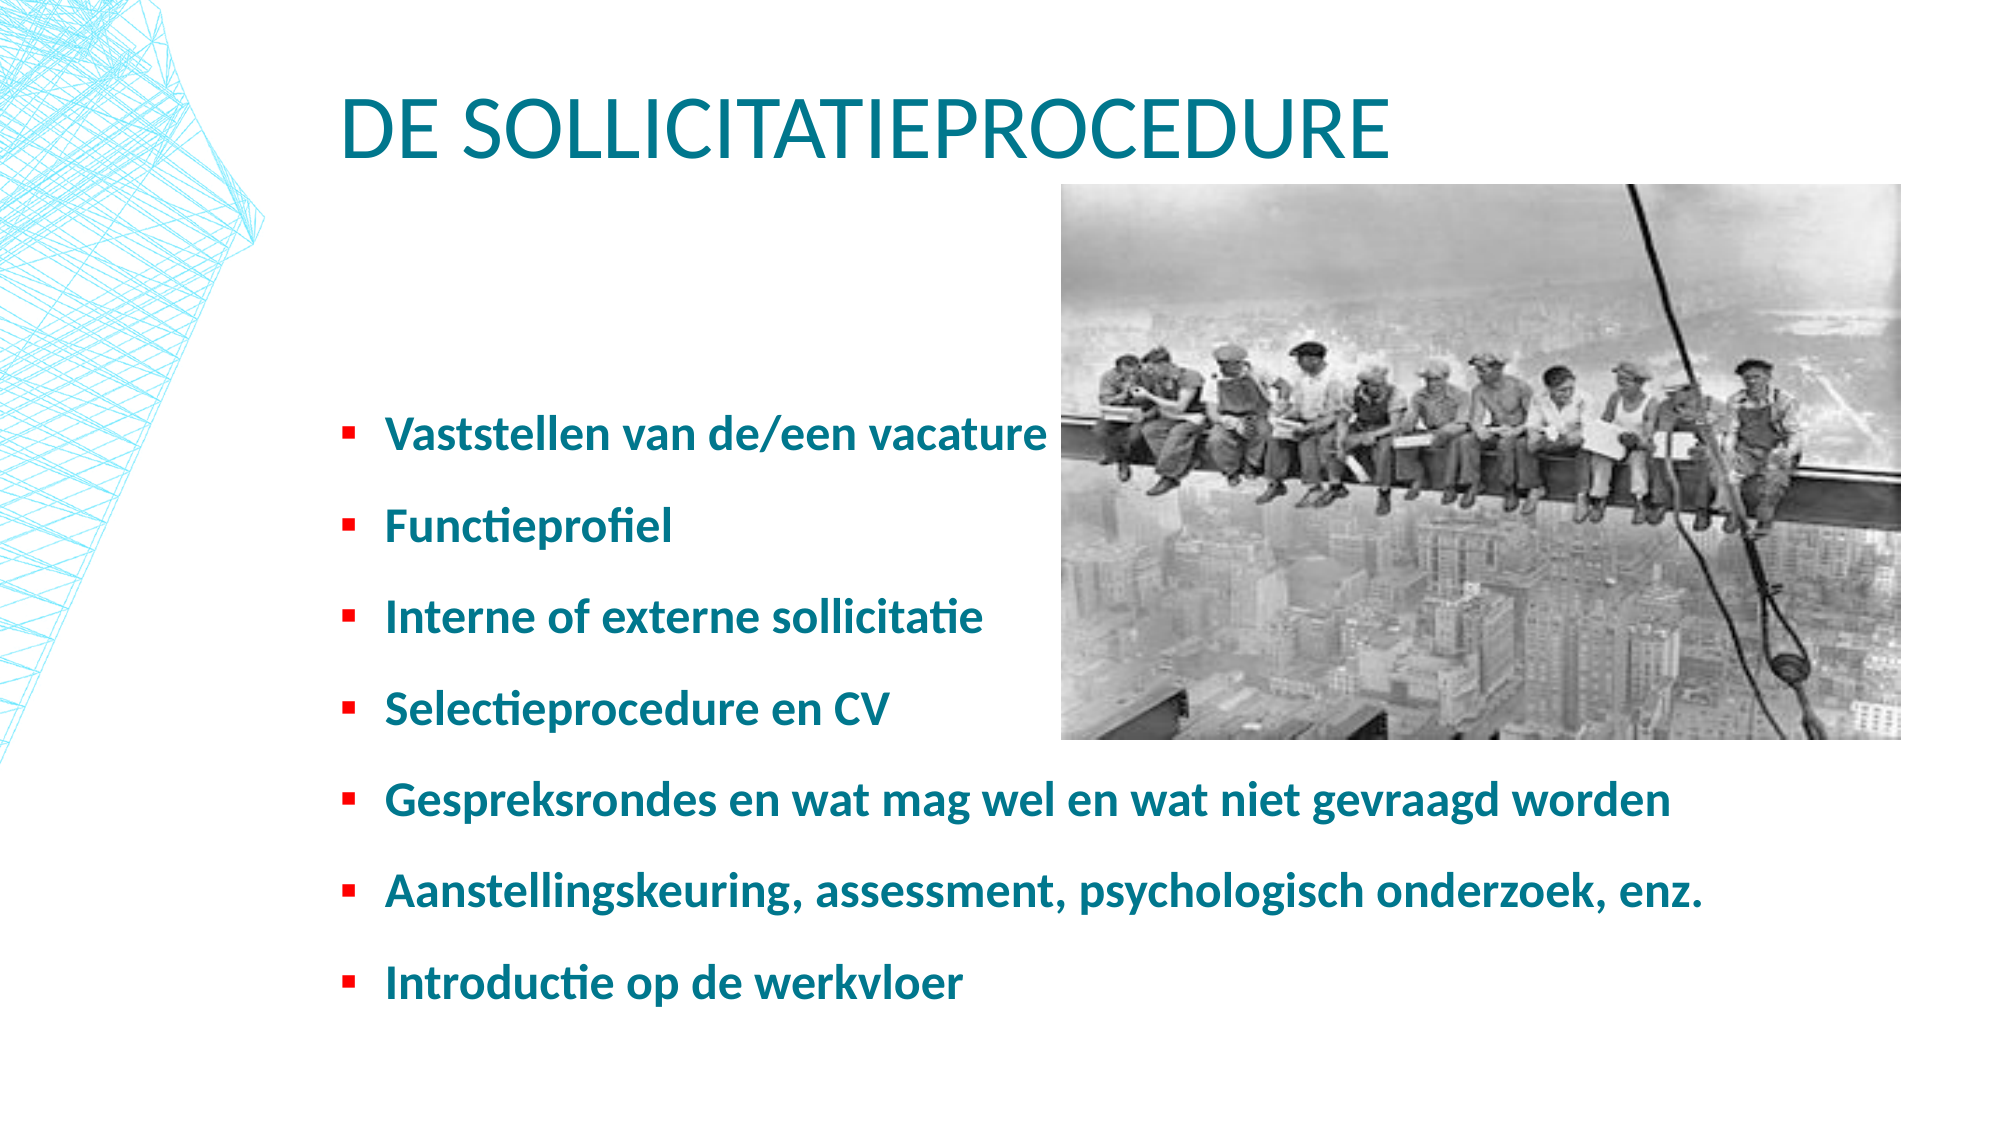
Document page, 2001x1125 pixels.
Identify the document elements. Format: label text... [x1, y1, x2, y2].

list Vaststellen van de/een vacature Functieprofiel Interne of externe sollicitatie Selectieprocedure en CV Gespreksrondes en wat mag wel en wat niet gevraagd worden Aanstellingskeuring, assessment, psychologisch onderzoek, enz. Introductie op de werkvloer [324, 210, 1863, 1062]
title De sollicitatieprocedure [324, 62, 1863, 185]
picture [0, 0, 2001, 1125]
